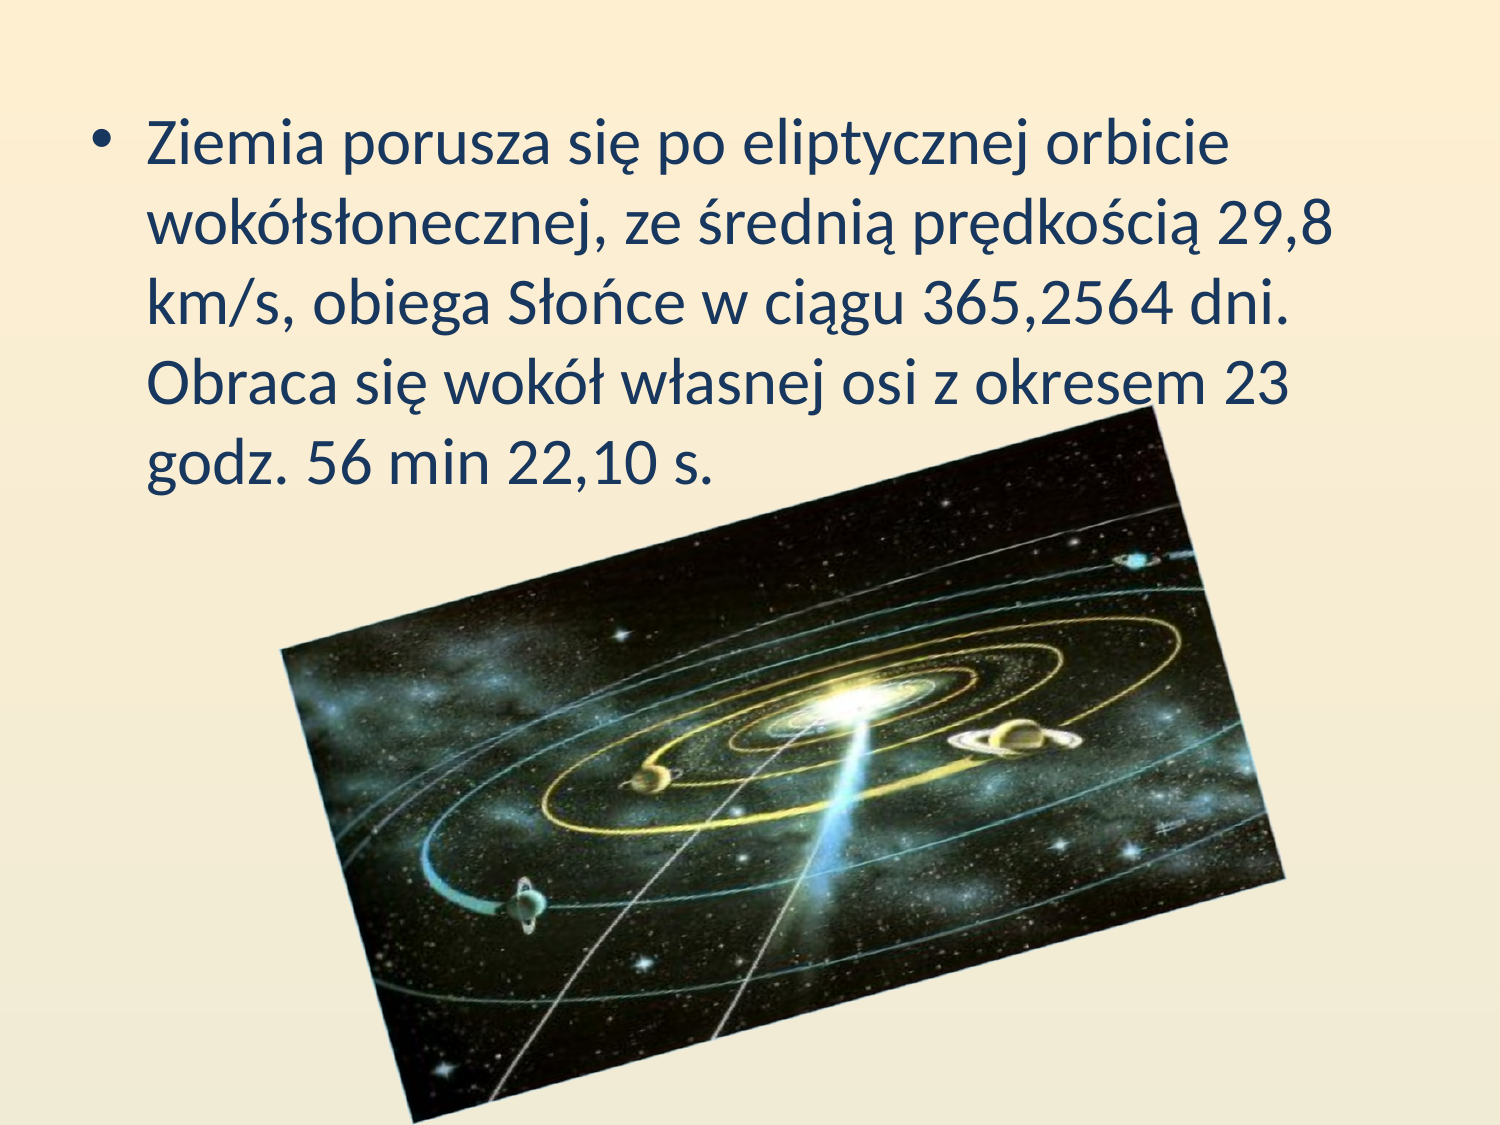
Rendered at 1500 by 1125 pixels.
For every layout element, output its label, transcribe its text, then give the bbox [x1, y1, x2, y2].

list Ziemia porusza się po eliptycznej orbicie wokółsłonecznej, ze średnią prędkością 29,8 km/s, obiega Słońce w ciągu 365,2564 dni. Obraca się wokół własnej osi z okresem 23 godz. 56 min 22,10 s. [75, 90, 1425, 587]
picture [279, 404, 1286, 1124]
